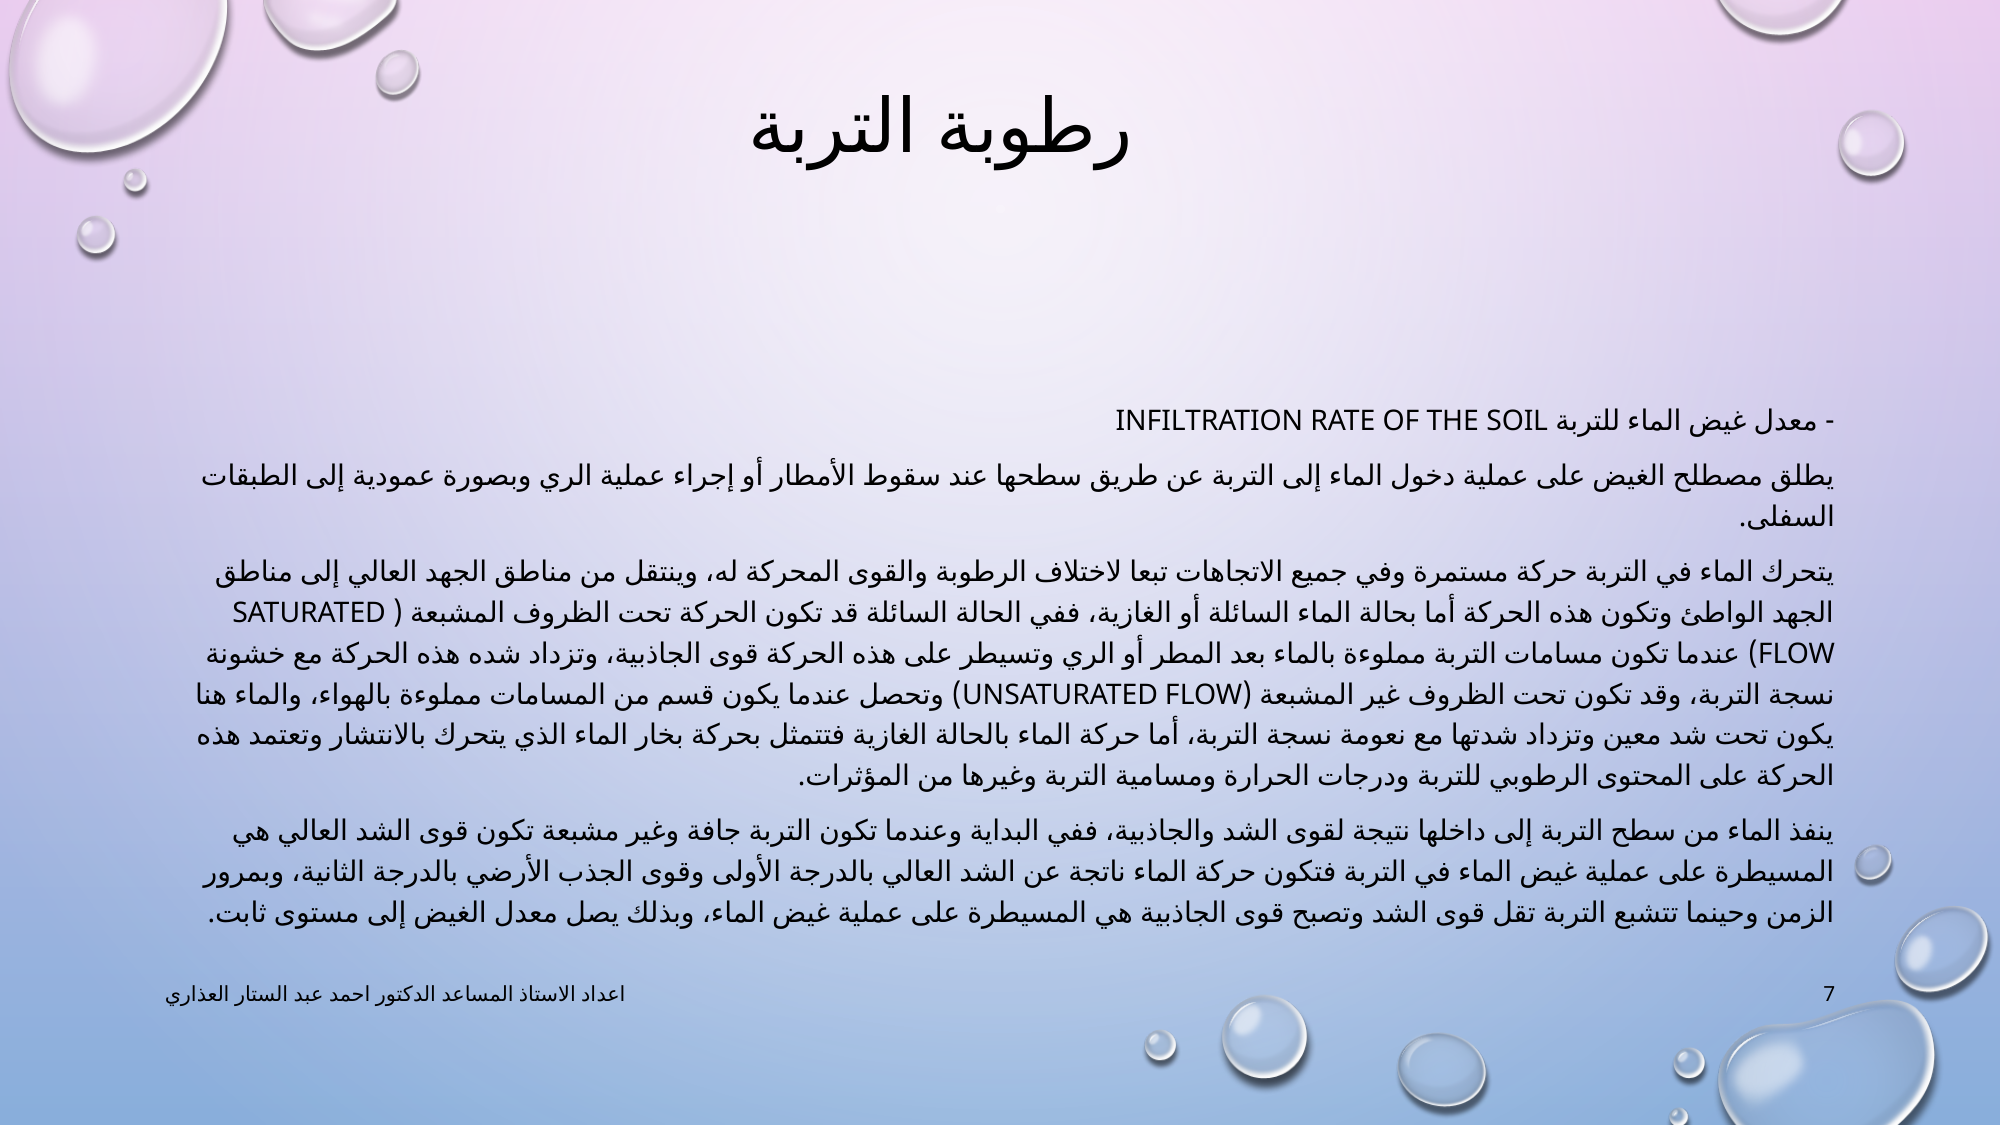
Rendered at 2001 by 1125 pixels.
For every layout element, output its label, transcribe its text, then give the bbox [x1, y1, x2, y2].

title رطوبة التربة [728, 59, 1153, 198]
footer اعداد الاستاذ المساعد الدكتور احمد عبد الستار العذاري [149, 965, 1245, 1025]
picture [0, 0, 2000, 1125]
slide_number 7 [1724, 965, 1851, 1025]
list - معدل غيض الماء للتربة Infiltration rate of the soil يطلق مصطلح الغيض على عملية دخول الماء إلى التربة عن طريق سطحها عند سقوط الأمطار أو إجراء عملية الري وبصورة عمودية إلى الطبقات السفلى. يتحرك الماء في التربة حركة مستمرة وفي جميع الاتجاهات تبعا لاختلاف الرطوبة والقوى المحركة له، وينتقل من مناطق الجهد العالي إلى مناطق الجهد الواطئ وتكون هذه الحركة أما بحالة الماء السائلة أو الغازية، ففي الحالة السائلة قد تكون الحركة تحت الظروف المشبعة ( Saturated flow) عندما تكون مسامات التربة مملوءة بالماء بعد المطر أو الري وتسيطر على هذه الحركة قوى الجاذبية، وتزداد شده هذه الحركة مع خشونة نسجة التربة، وقد تكون تحت الظروف غير المشبعة (Unsaturated flow) وتحصل عندما يكون قسم من المسامات مملوءة بالهواء، والماء هنا يكون تحت شد معين وتزداد شدتها مع نعومة نسجة التربة، أما حركة الماء بالحالة الغازية فتتمثل بحركة بخار الماء الذي يتحرك بالانتشار وتعتمد هذه الحركة على المحتوى الرطوبي للتربة ودرجات الحرارة ومسامية التربة وغيرها من المؤثرات. ينفذ الماء من سطح التربة إلى داخلها نتيجة لقوى الشد والجاذبية، ففي البداية وعندما تكون التربة جافة وغير مشبعة تكون قوى الشد العالي هي المسيطرة على عملية غيض الماء في التربة فتكون حركة الماء ناتجة عن الشد العالي بالدرجة الأولى وقوى الجذب الأرضي بالدرجة الثانية، وبمرور الزمن وحينما تتشبع التربة تقل قوى الشد وتصبح قوى الجاذبية هي المسيطرة على عملية غيض الماء، وبذلك يصل معدل الغيض إلى مستوى ثابت. [149, 388, 1850, 950]
